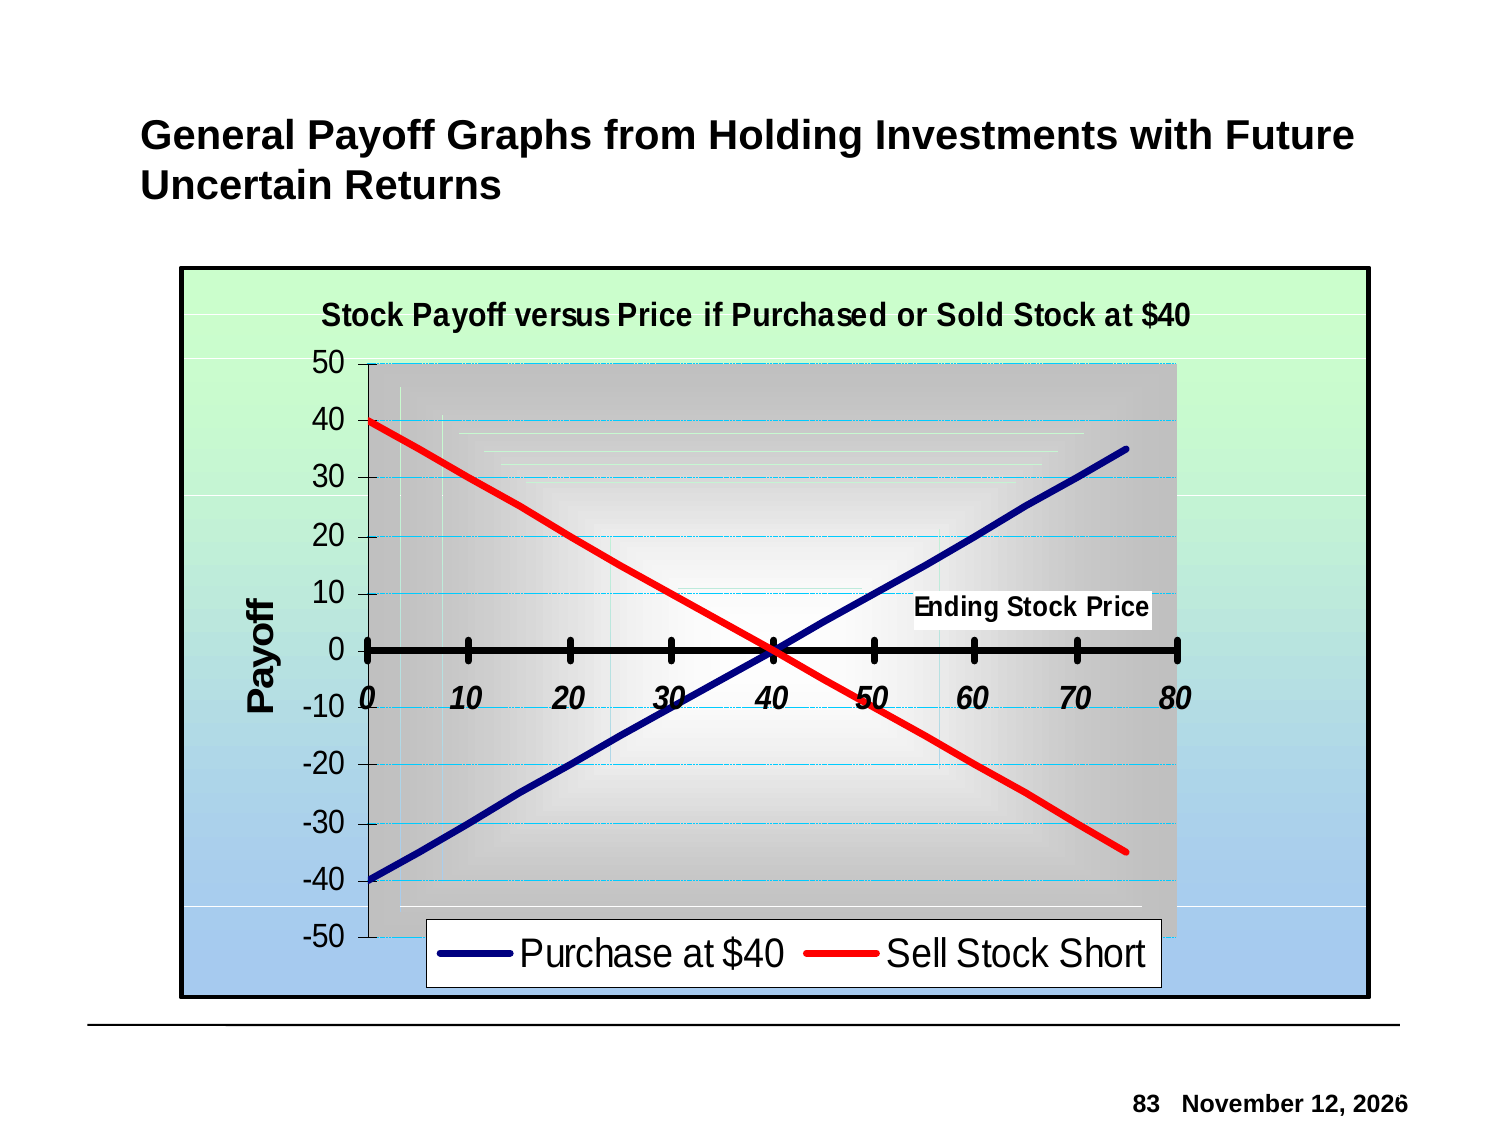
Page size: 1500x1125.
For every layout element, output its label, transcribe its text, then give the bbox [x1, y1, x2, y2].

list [164, 249, 1386, 1013]
title General Payoff Graphs from Holding Investments with Future Uncertain Returns [124, 99, 1401, 226]
